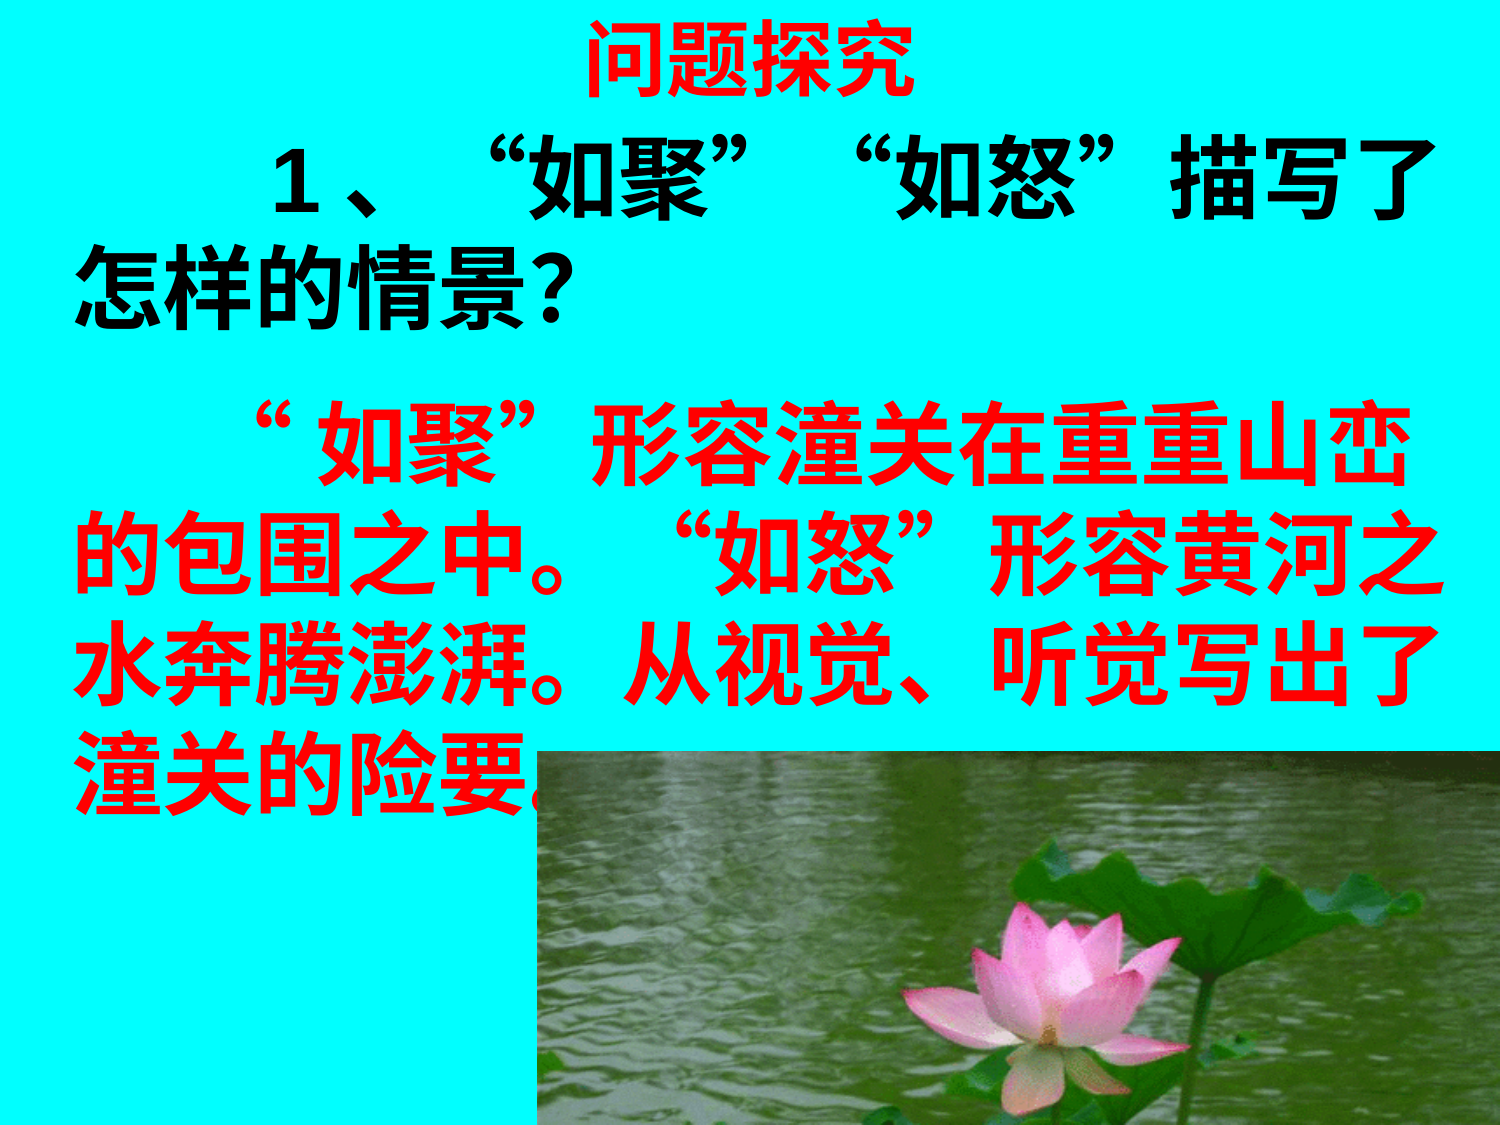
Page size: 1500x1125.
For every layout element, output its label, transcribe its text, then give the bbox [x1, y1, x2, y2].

title 问题探究 [74, 0, 1426, 113]
picture [537, 751, 1500, 1125]
list 1、“如聚”“如怒”描写了怎样的情景？ “如聚”形容潼关在重重山峦的包围之中。“如怒”形容黄河之水奔腾澎湃。从视觉、听觉写出了潼关的险要。 [0, 113, 1500, 1125]
